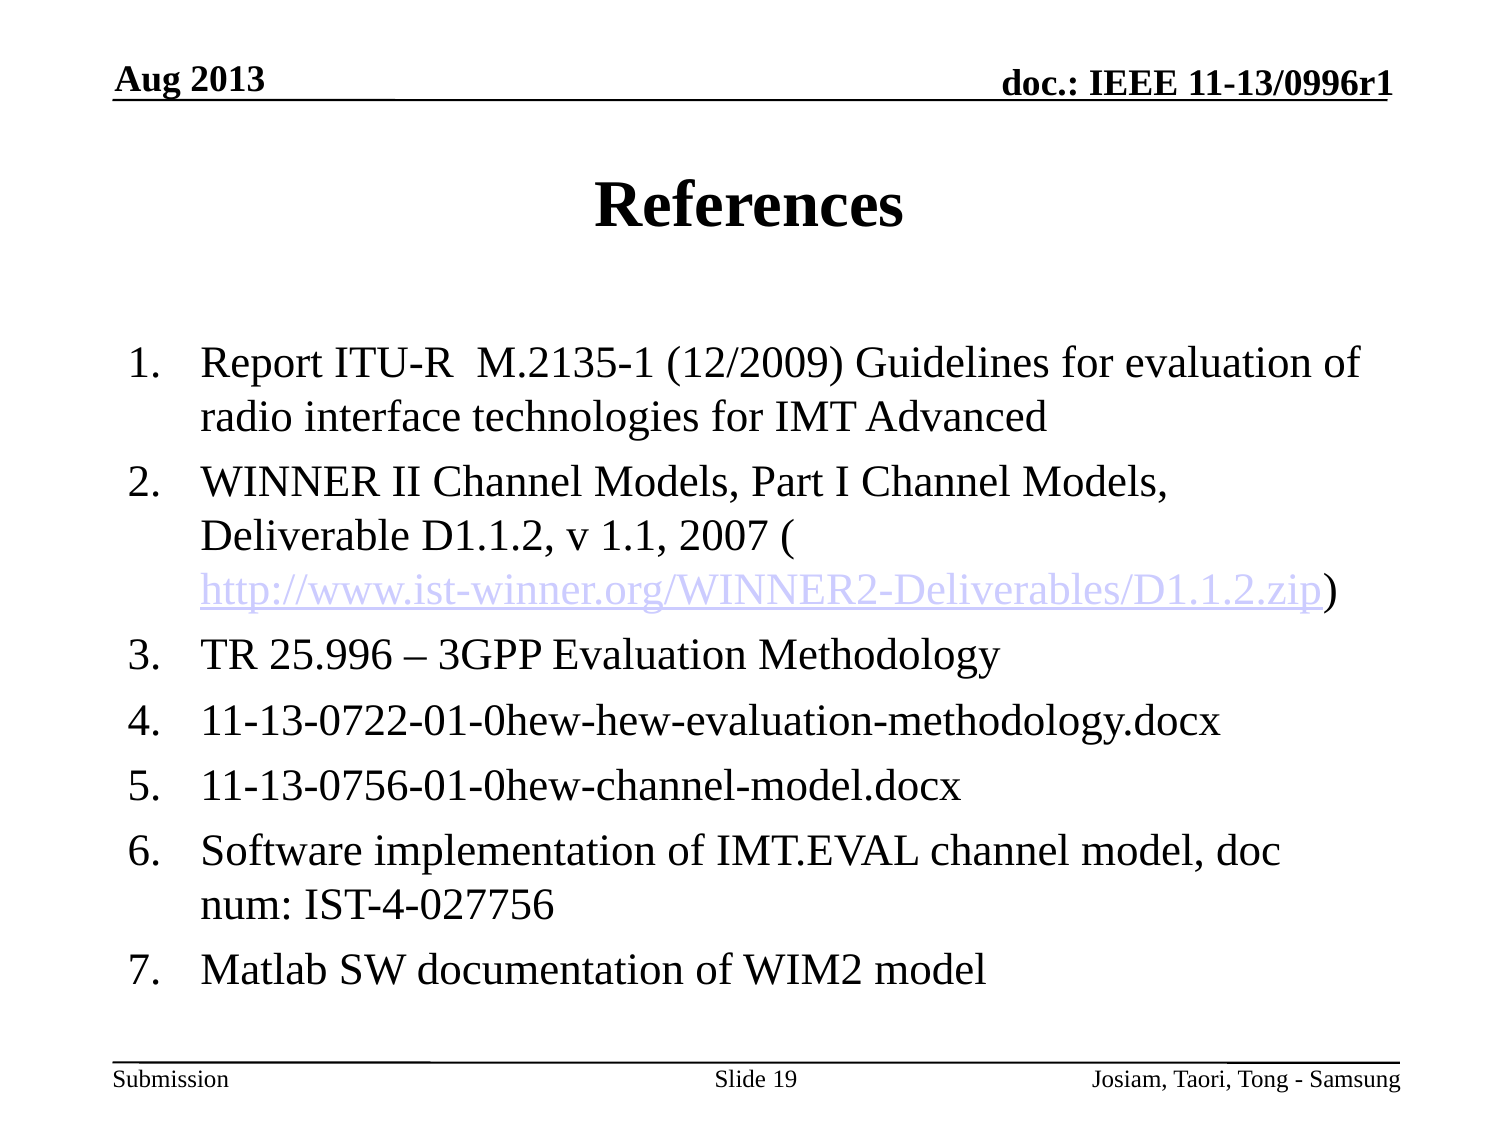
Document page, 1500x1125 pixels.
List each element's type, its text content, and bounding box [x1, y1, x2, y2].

list Report ITU-R M.2135-1 (12/2009) Guidelines for evaluation of radio interface technologies for IMT Advanced WINNER II Channel Models, Part I Channel Models, Deliverable D1.1.2, v 1.1, 2007 (http://www.ist-winner.org/WINNER2-Deliverables/D1.1.2.zip) TR 25.996 – 3GPP Evaluation Methodology 11-13-0722-01-0hew-hew-evaluation-methodology.docx 11-13-0756-01-0hew-channel-model.docx Software implementation of IMT.EVAL channel model, doc num: IST-4-027756 Matlab SW documentation of WIM2 model [112, 324, 1388, 1016]
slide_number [114, 54, 493, 100]
footer Josiam, Taori, Tong - Samsung [1019, 1061, 1402, 1093]
slide_number Slide 19 [712, 1061, 800, 1123]
title References [112, 112, 1388, 288]
